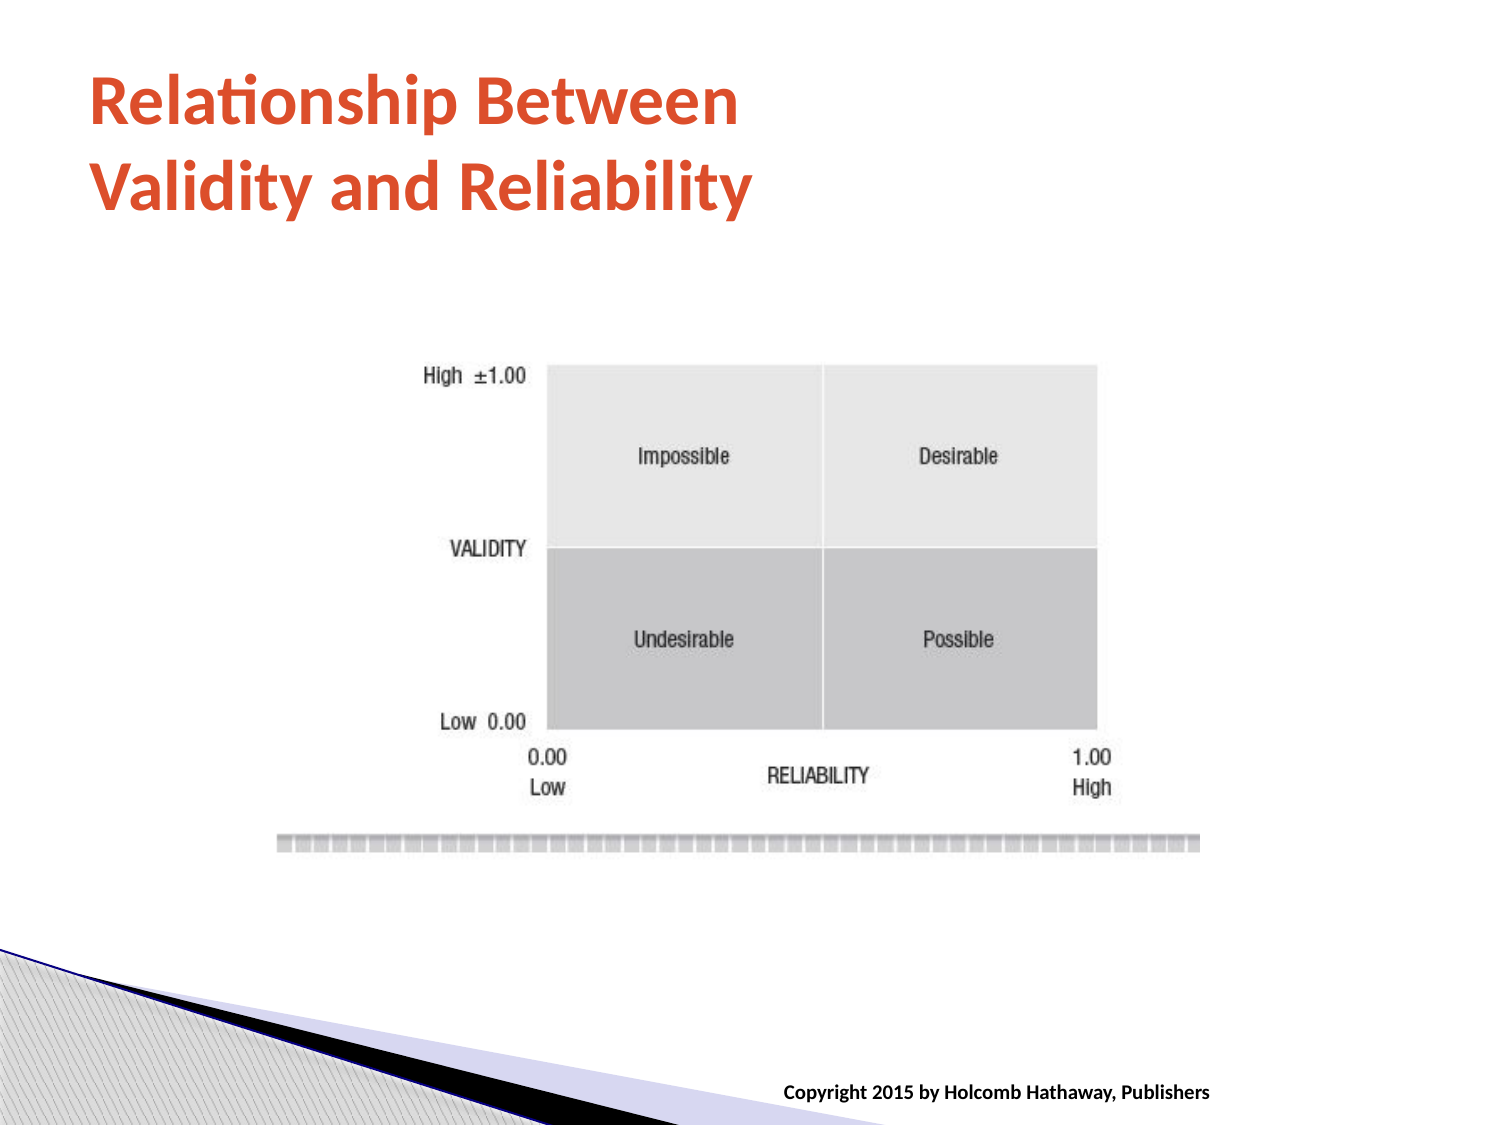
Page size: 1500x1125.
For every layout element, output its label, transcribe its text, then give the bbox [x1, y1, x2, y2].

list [237, 335, 1201, 883]
title Relationship Between Validity and Reliability [75, 45, 1425, 233]
footer Copyright 2015 by Holcomb Hathaway, Publishers [718, 1051, 1225, 1112]
